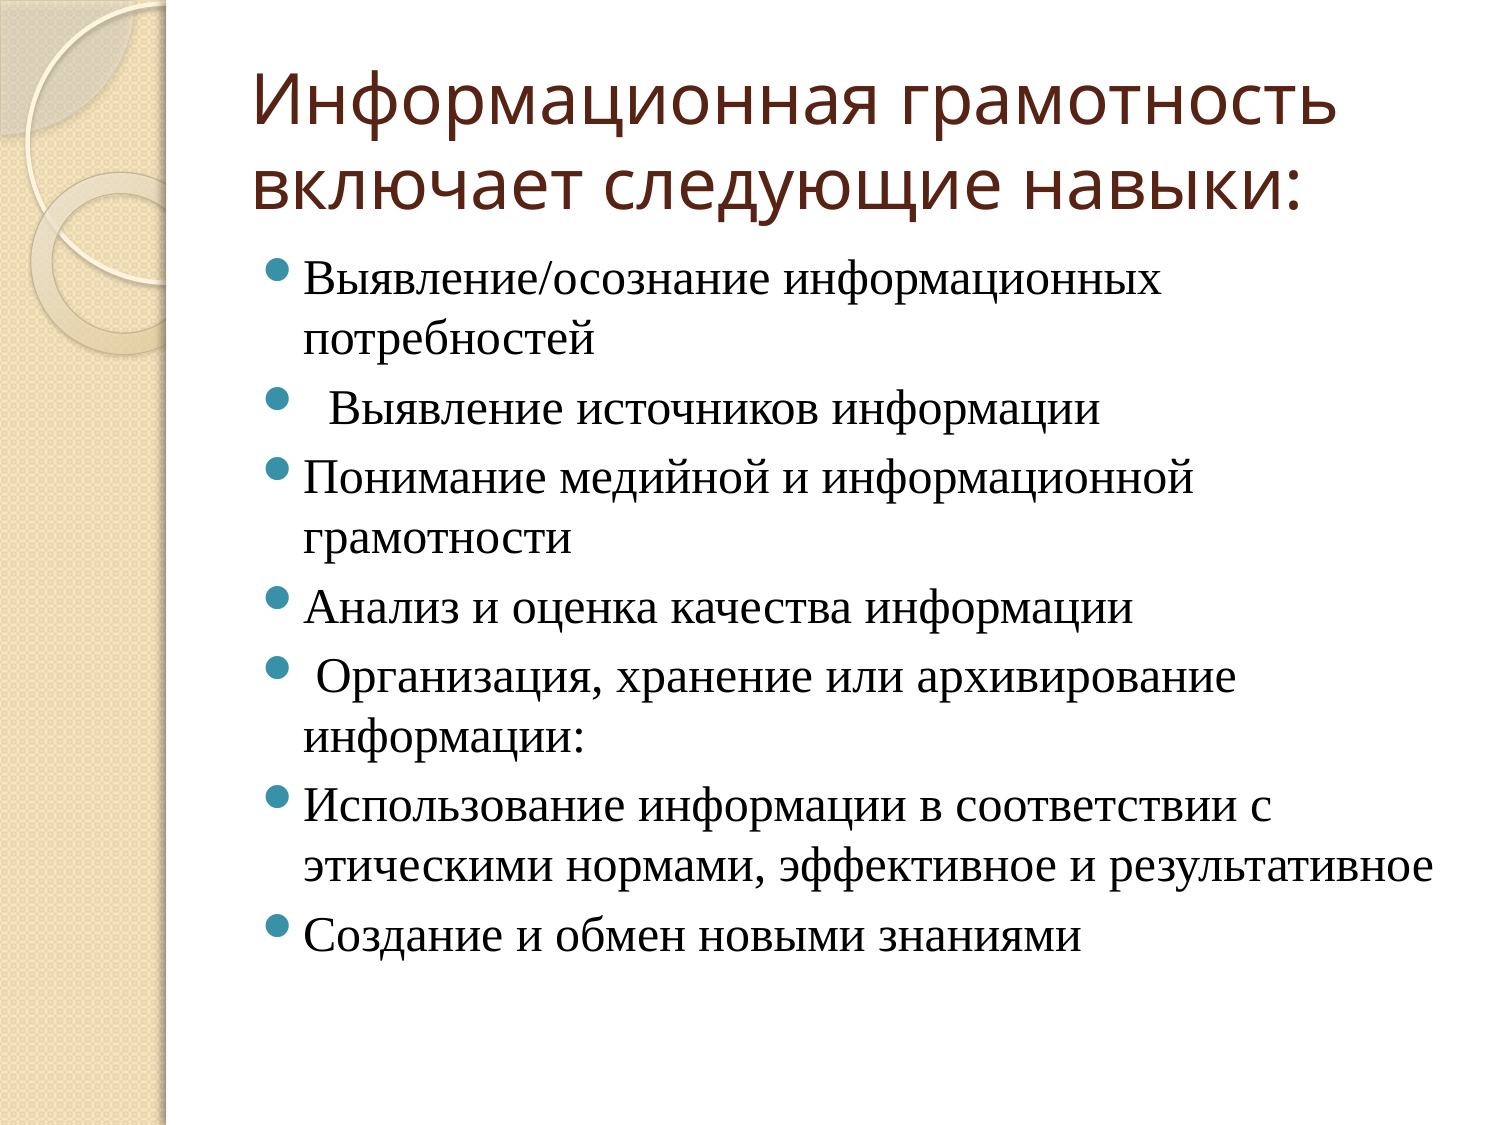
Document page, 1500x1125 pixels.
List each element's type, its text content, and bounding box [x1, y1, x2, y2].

title Информационная грамотность включает следующие навыки: [235, 45, 1466, 233]
list Выявление/осознание информационных потребностей Выявление источников информации Понимание медийной и информационной грамотности Анализ и оценка качества информации Организация, хранение или архивирование информации: Использование информации в соответствии с этическими нормами, эффективное и результативное Создание и обмен новыми знаниями [235, 237, 1466, 1025]
